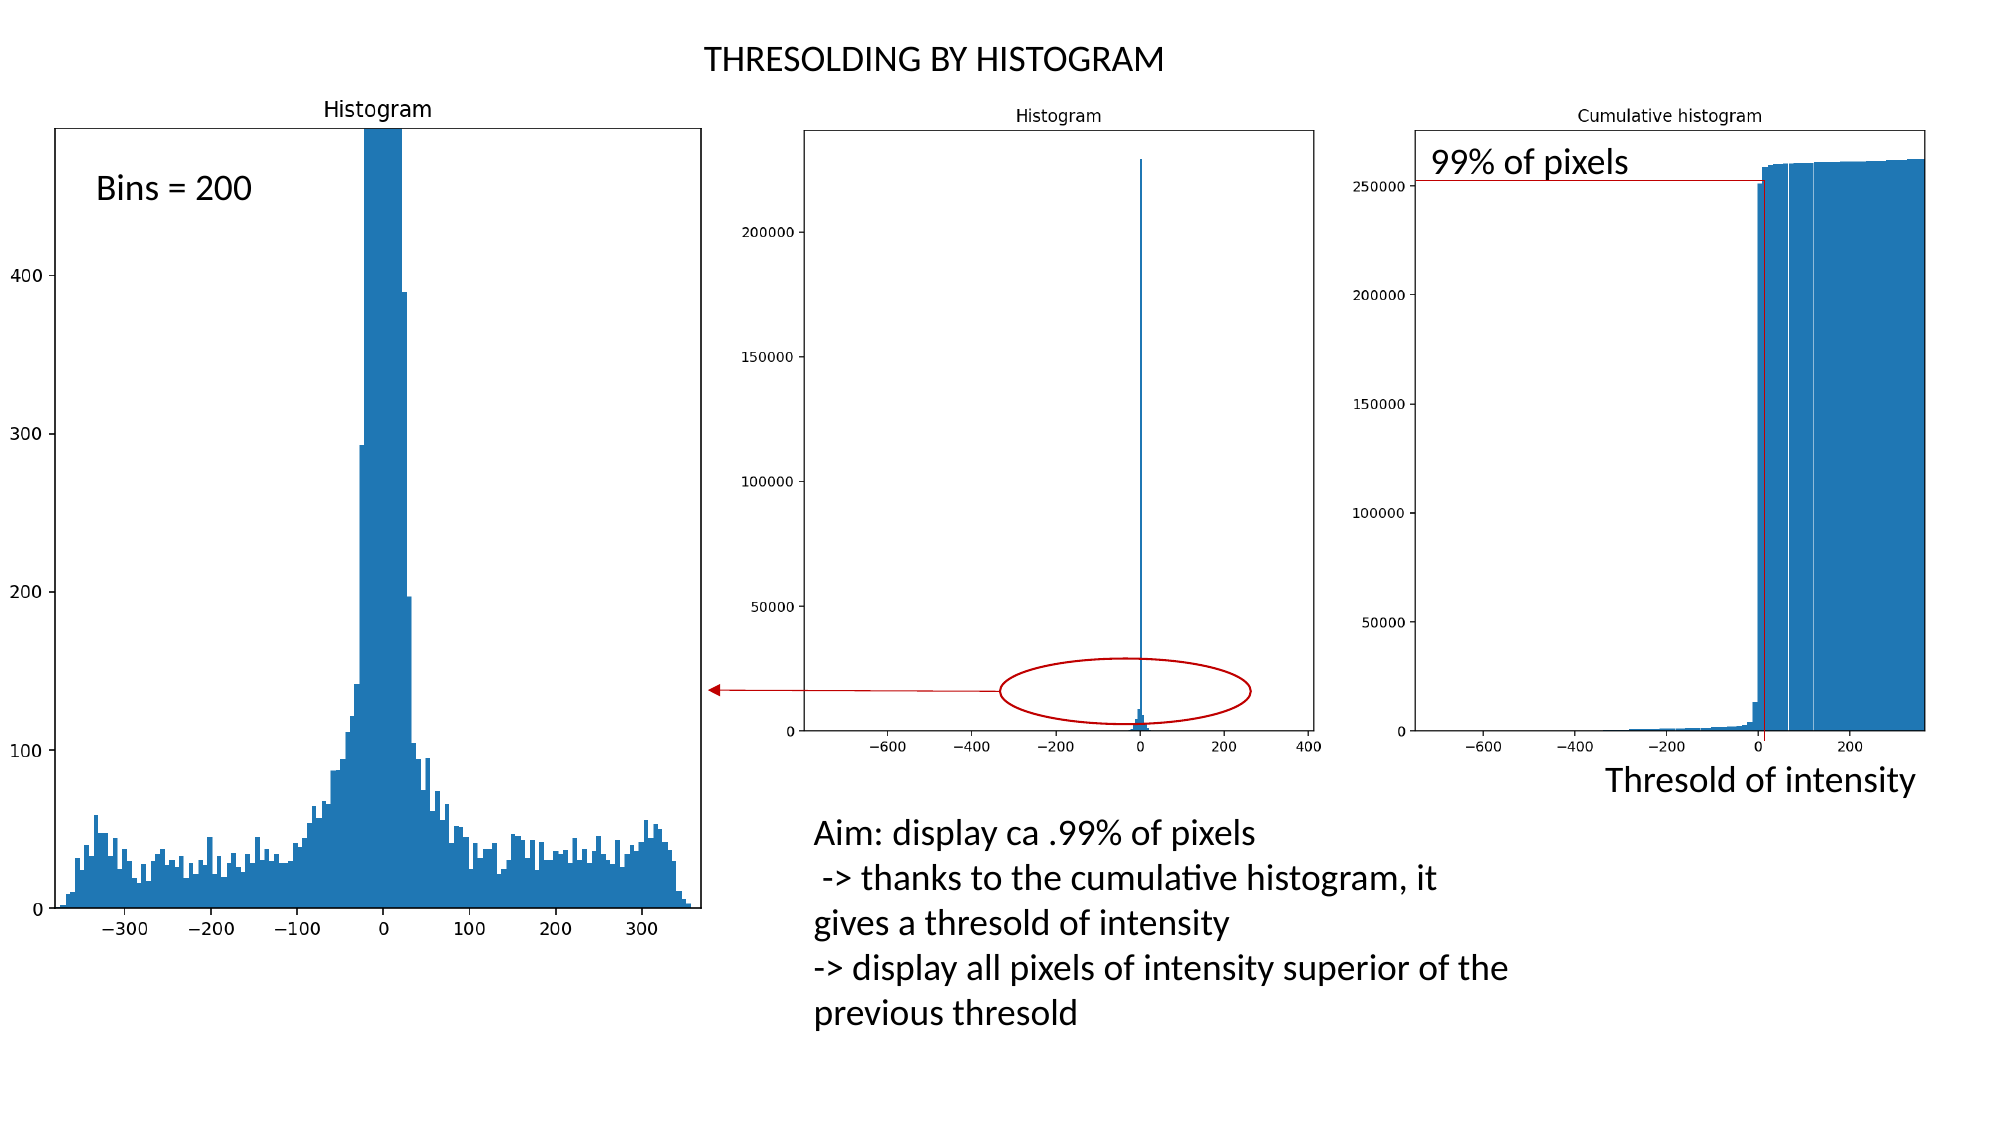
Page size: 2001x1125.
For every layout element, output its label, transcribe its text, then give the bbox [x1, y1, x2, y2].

picture [0, 88, 1948, 944]
text_box Aim: display ca .99% of pixels -> thanks to the cumulative histogram, it gives a thresold of intensity -> display all pixels of intensity superior of the previous thresold [798, 800, 1532, 1041]
text_box THRESOLDING BY HISTOGRAM [689, 27, 1747, 87]
text_box Thresold of intensity [1590, 747, 2000, 808]
